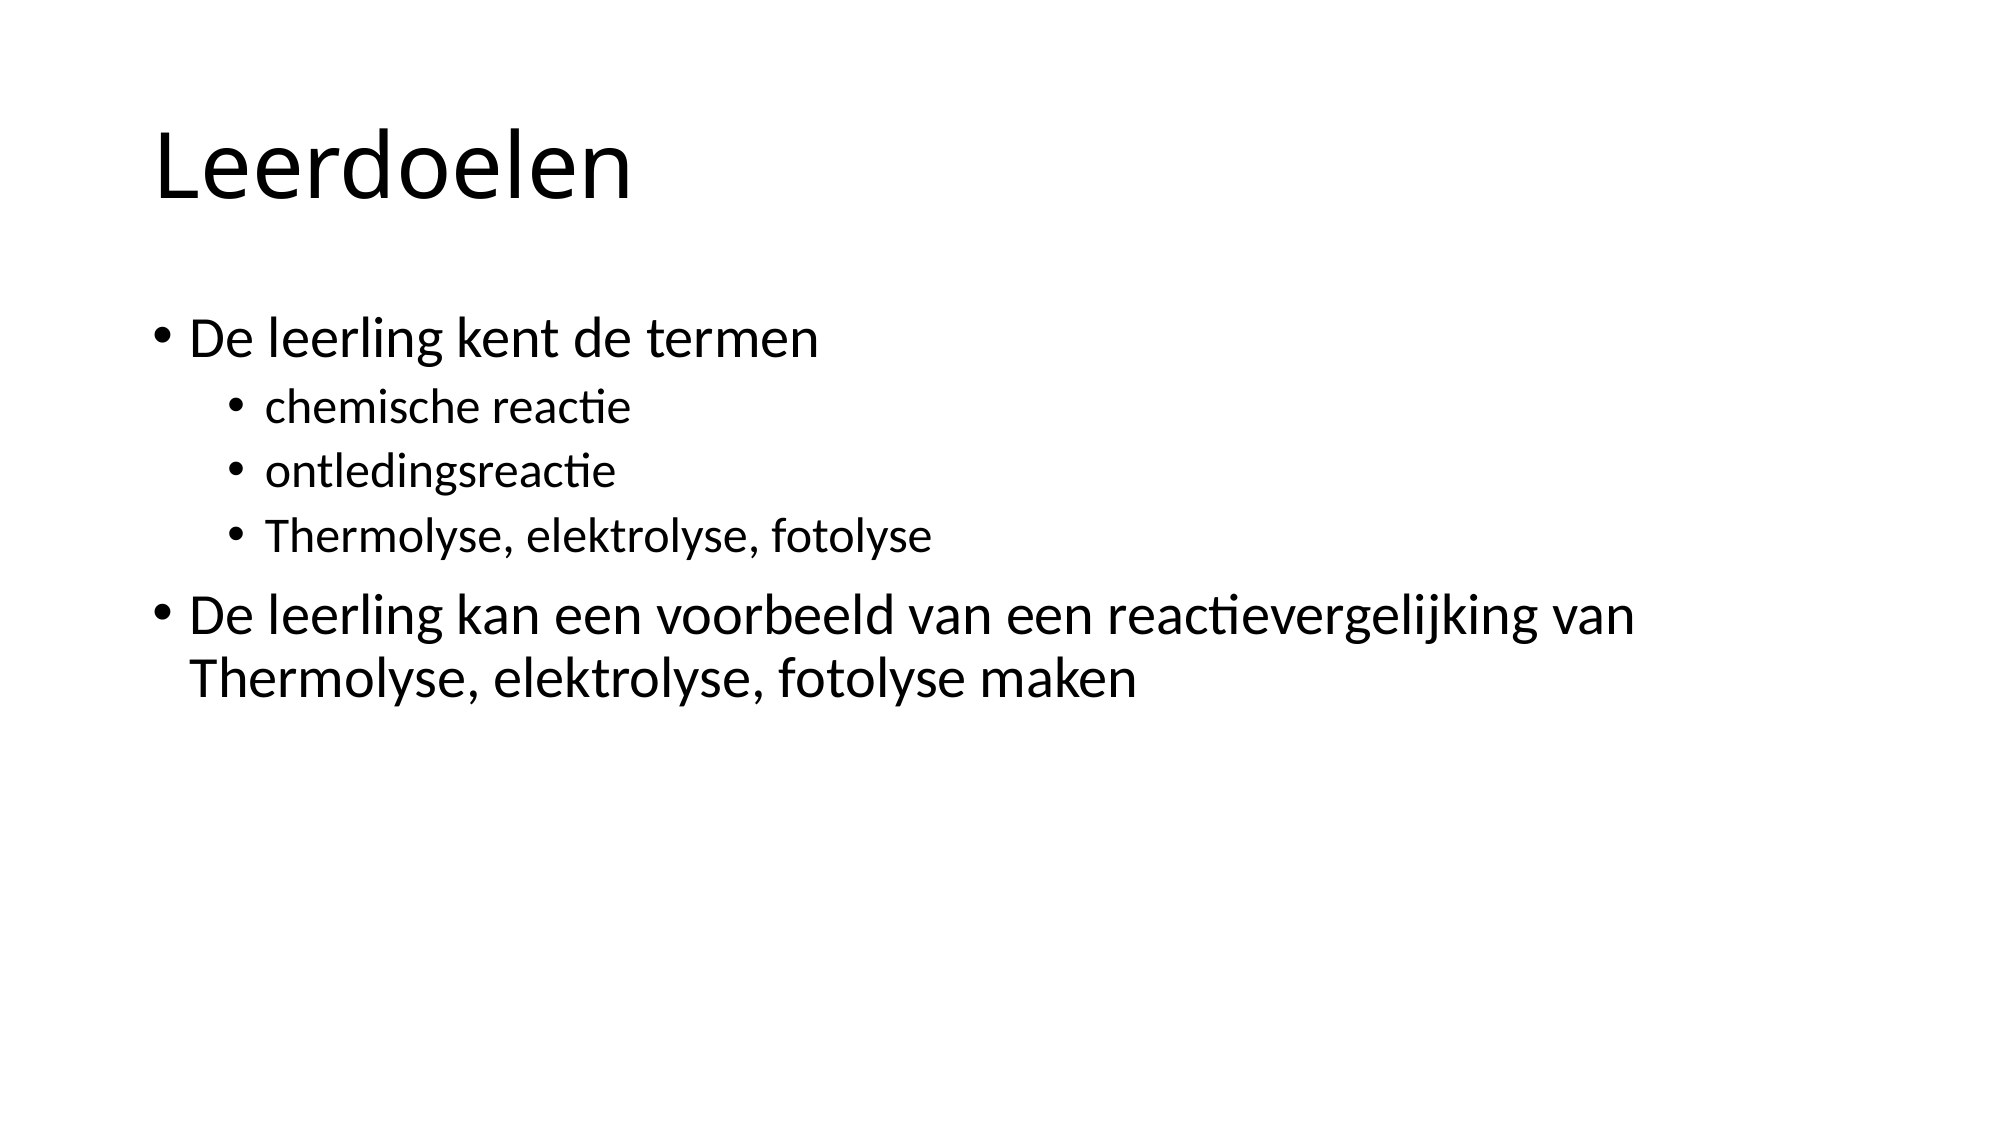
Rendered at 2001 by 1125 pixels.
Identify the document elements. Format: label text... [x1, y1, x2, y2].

list De leerling kent de termen chemische reactie ontledingsreactie Thermolyse, elektrolyse, fotolyse De leerling kan een voorbeeld van een reactievergelijking van Thermolyse, elektrolyse, fotolyse maken [137, 299, 1863, 1014]
title Leerdoelen [137, 59, 1863, 278]
